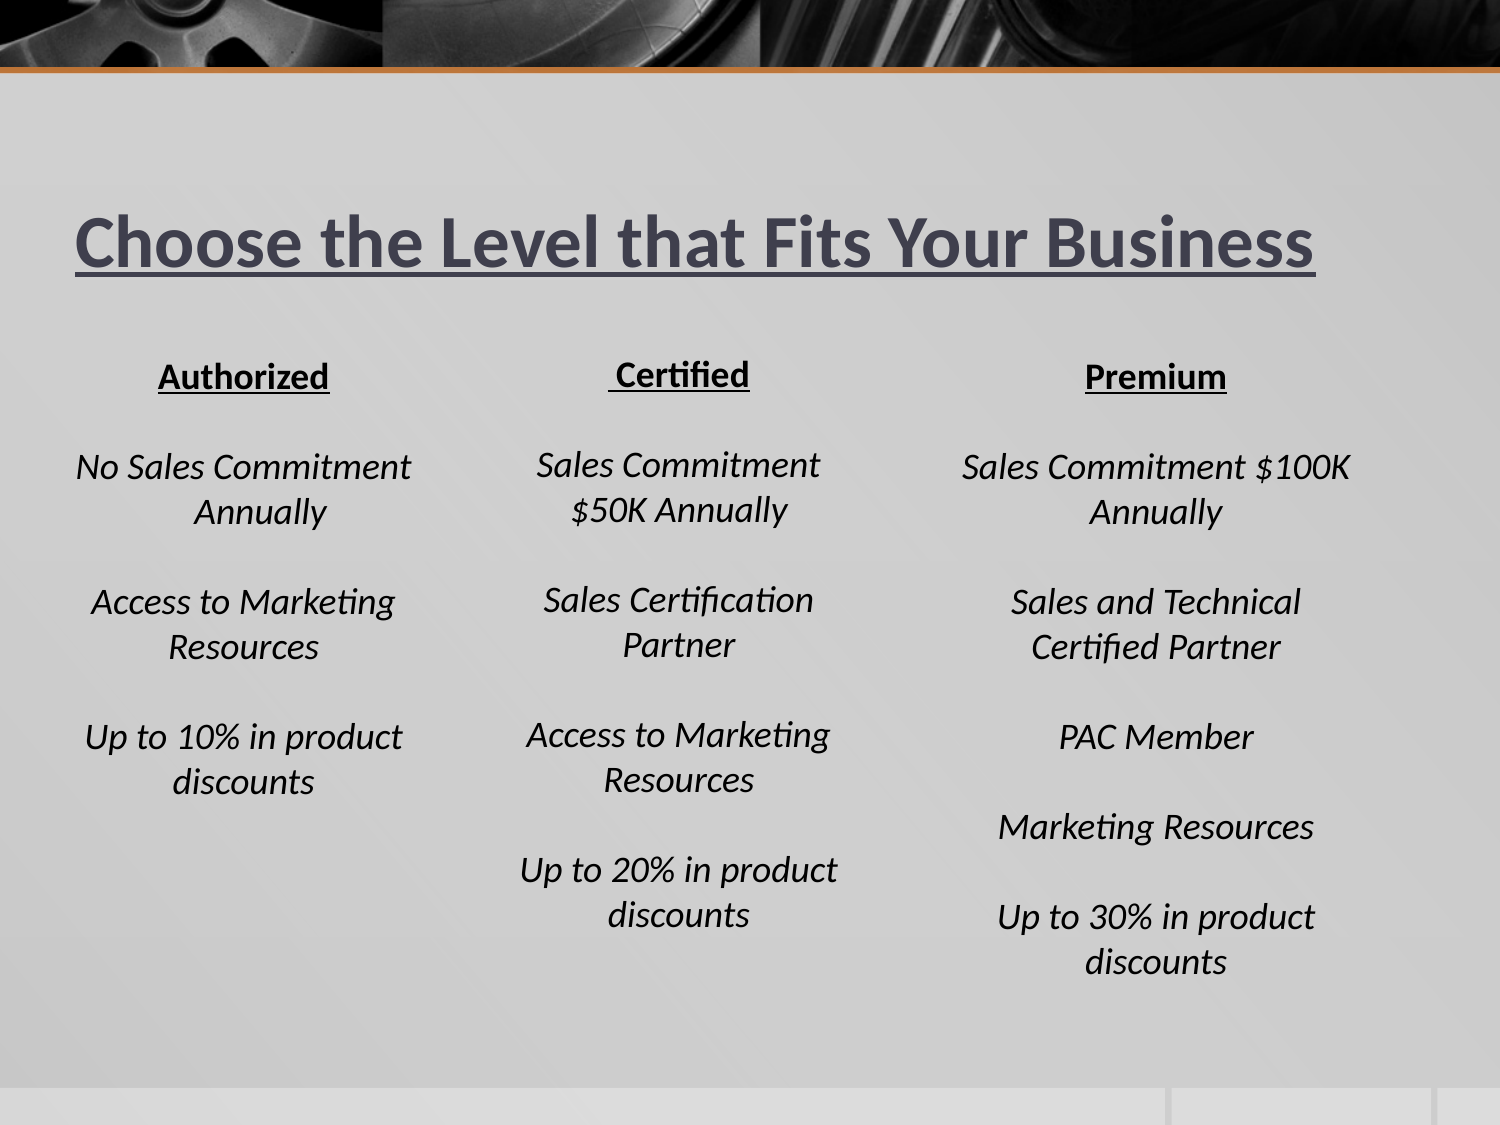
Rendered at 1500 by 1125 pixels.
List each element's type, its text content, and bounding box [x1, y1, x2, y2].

picture [0, 0, 1500, 67]
title Choose the Level that Fits Your Business [75, 162, 1425, 313]
text_box Authorized No Sales Commitment Annually Access to Marketing Resources Up to 10% in product discounts [49, 344, 438, 945]
text_box Premium Sales Commitment $100K Annually Sales and Technical Certified Partner PAC Member Marketing Resources Up to 30% in product discounts [937, 344, 1375, 1038]
text_box Certified Sales Commitment $50K Annually Sales Certification Partner Access to Marketing Resources Up to 20% in product discounts [499, 342, 858, 1000]
